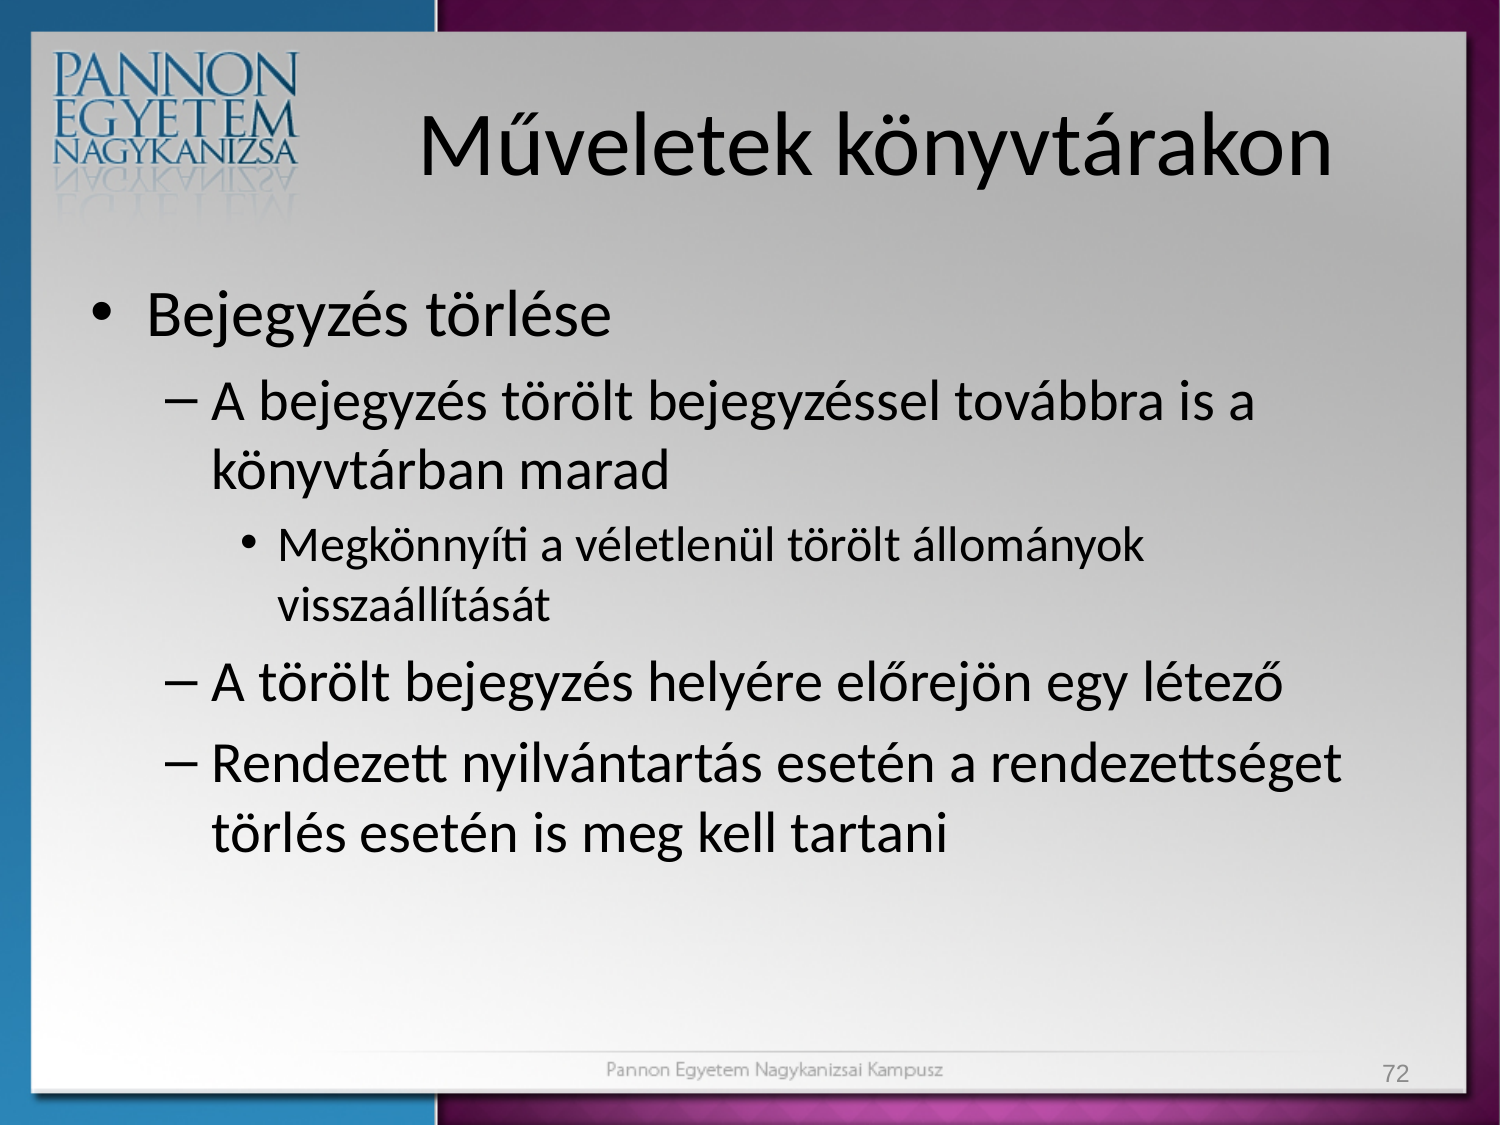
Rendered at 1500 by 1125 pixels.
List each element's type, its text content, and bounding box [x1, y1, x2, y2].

picture [0, 0, 1500, 1125]
slide_number 72 [1074, 1042, 1425, 1103]
list Bejegyzés törlése A bejegyzés törölt bejegyzéssel továbbra is a könyvtárban marad Megkönnyíti a véletlenül törölt állományok visszaállítását A törölt bejegyzés helyére előrejön egy létező Rendezett nyilvántartás esetén a rendezettséget törlés esetén is meg kell tartani [75, 262, 1425, 1038]
title Műveletek könyvtárakon [328, 45, 1425, 233]
